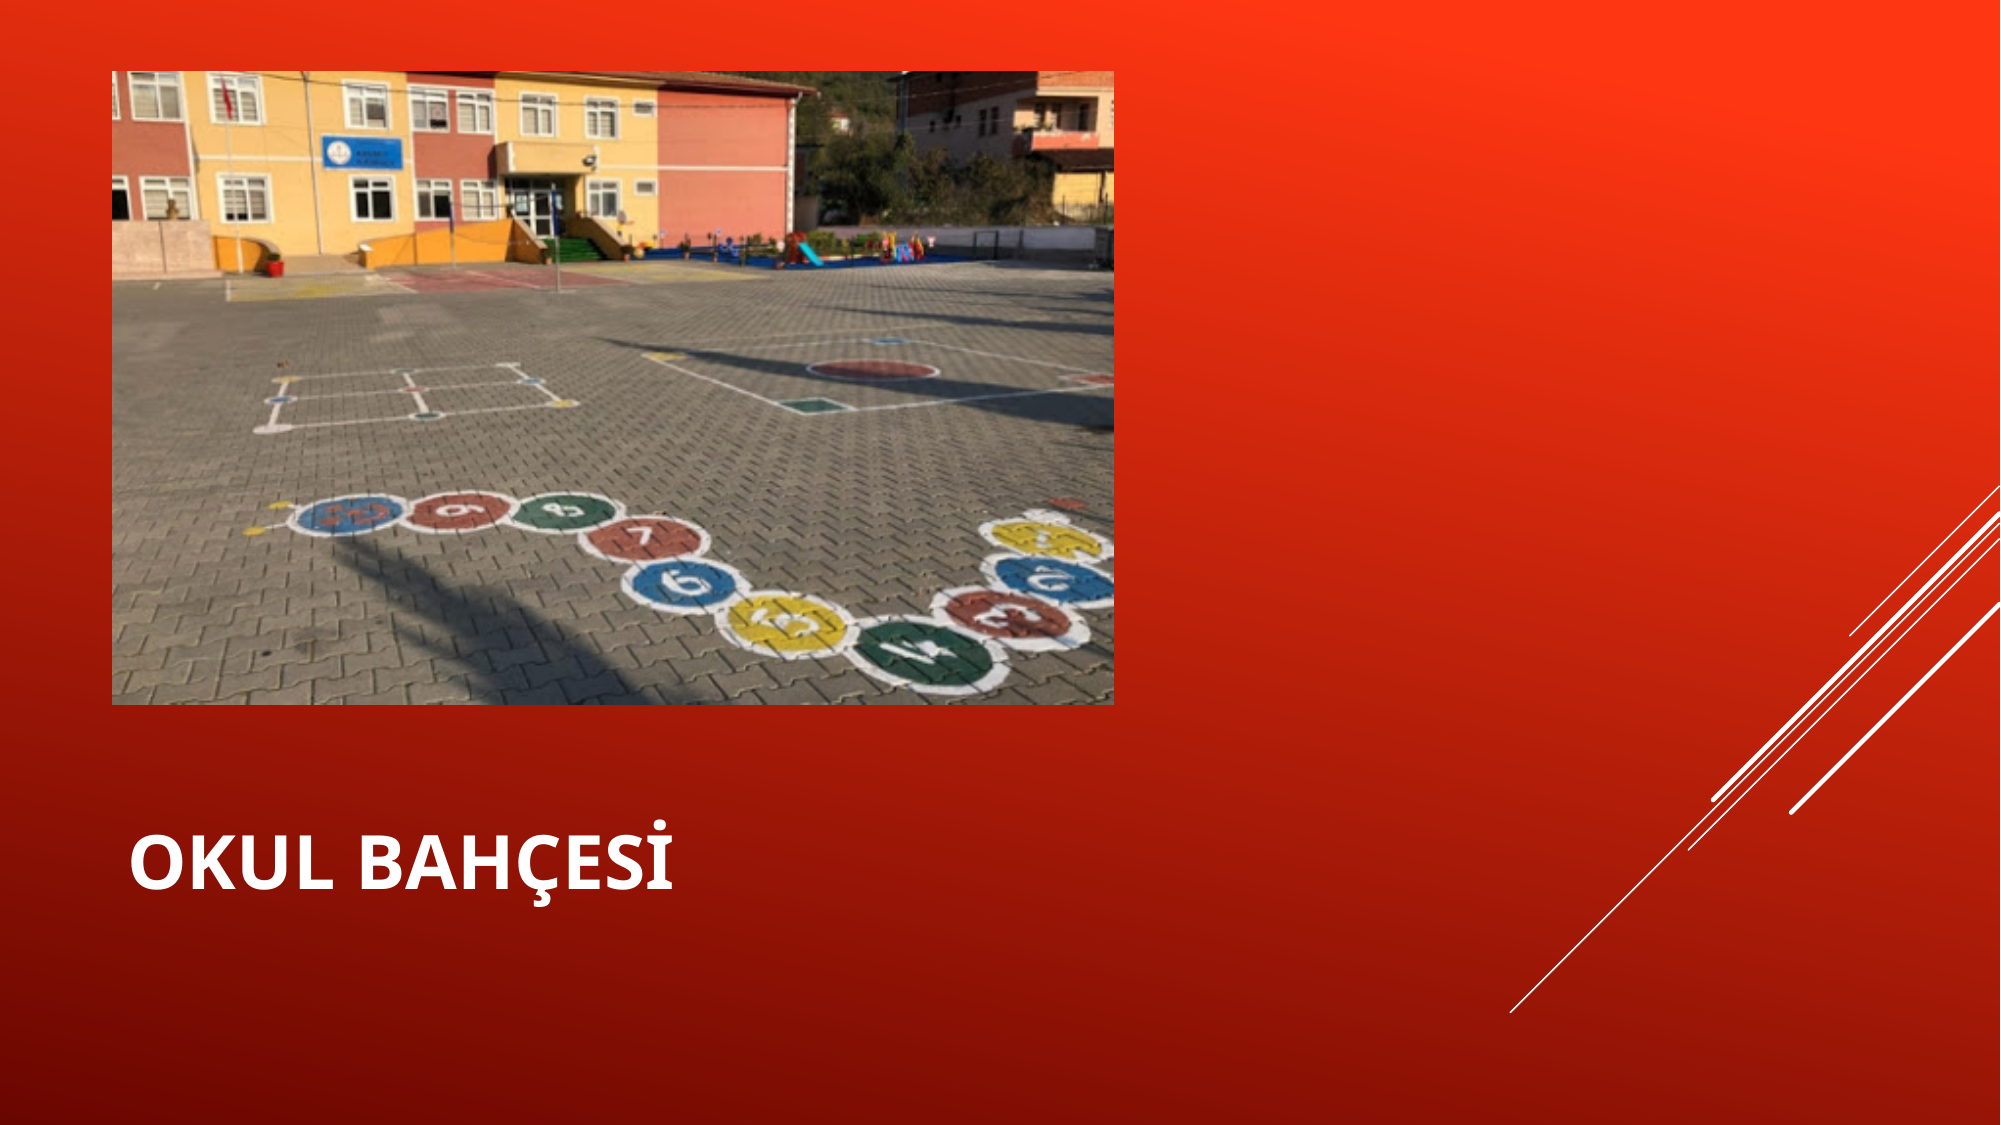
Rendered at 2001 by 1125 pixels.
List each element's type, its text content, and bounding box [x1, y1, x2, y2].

picture [111, 70, 1114, 705]
title OKUL BAHÇESİ [112, 736, 1513, 984]
